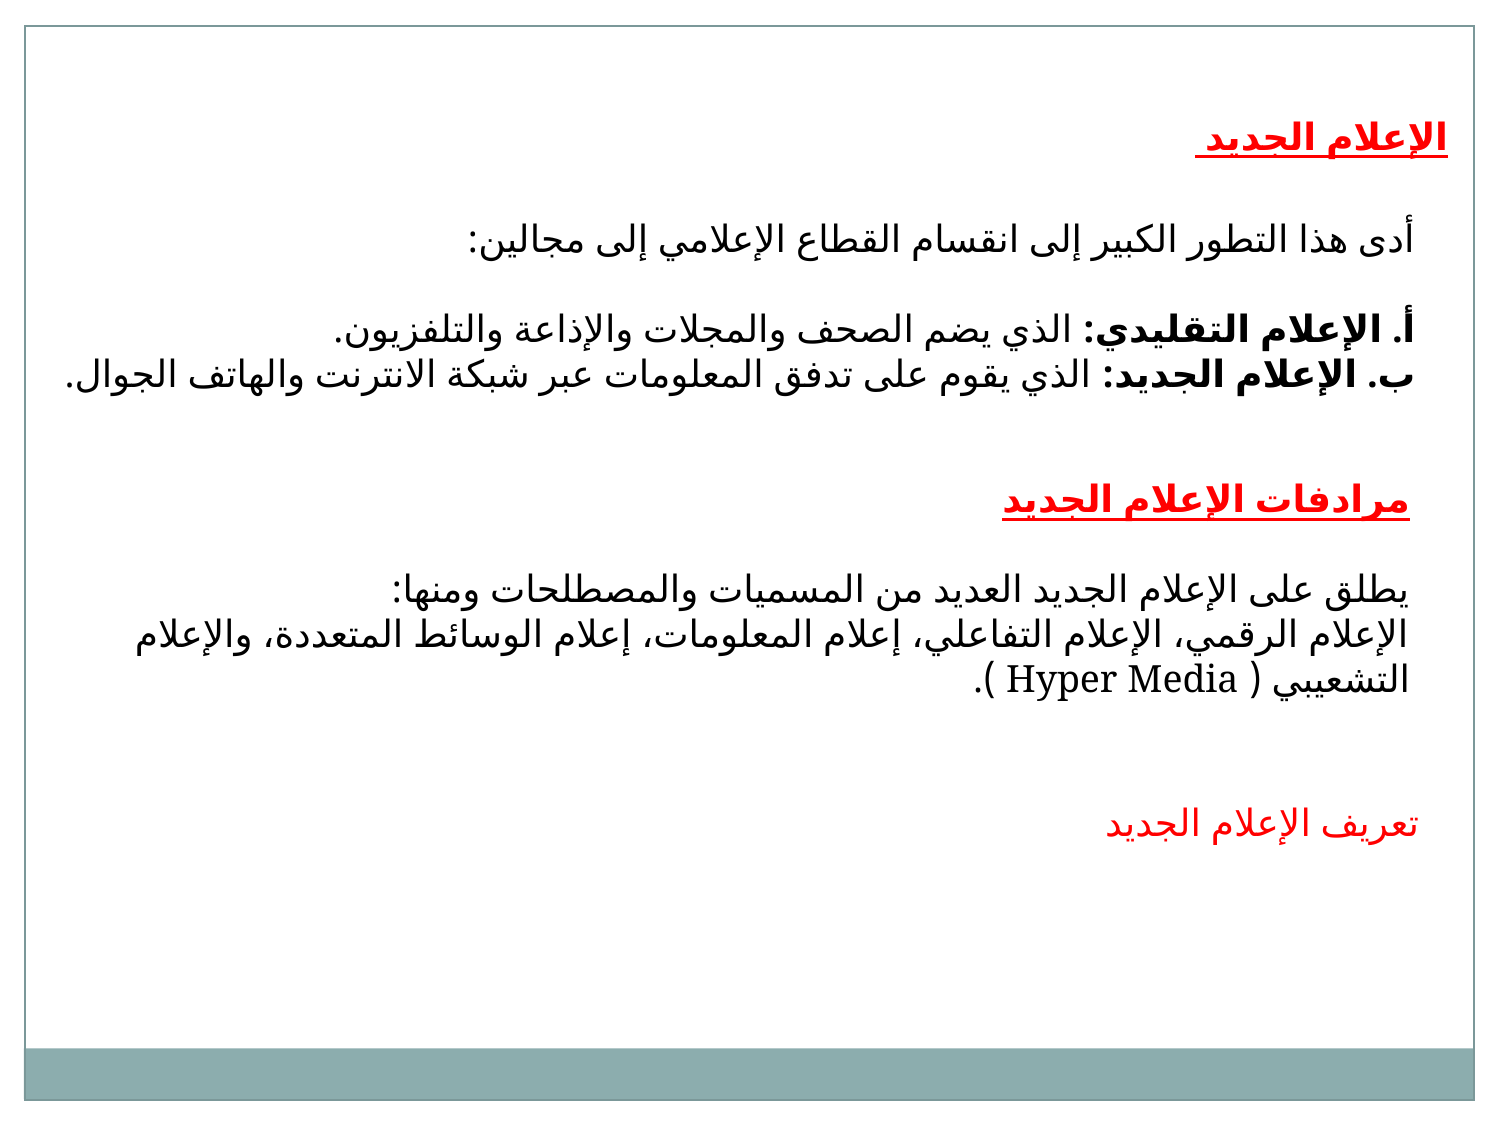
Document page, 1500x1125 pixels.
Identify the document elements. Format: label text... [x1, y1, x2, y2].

text_box الإعلام الجديد [1180, 105, 1464, 166]
text_box تعريف الإعلام الجديد [1080, 792, 1435, 852]
text_box مرادفات الإعلام الجديد يطلق على الإعلام الجديد العديد من المسميات والمصطلحات ومنها: الإعلام الرقمي، الإعلام التفاعلي، إعلام المعلومات، إعلام الوسائط المتعددة، والإعلام التشعيبي ( Hyper Media ). [53, 467, 1425, 708]
text_box أدى هذا التطور الكبير إلى انقسام القطاع الإعلامي إلى مجالين: أ. الإعلام التقليدي: الذي يضم الصحف والمجلات والإذاعة والتلفزيون. ب. الإعلام الجديد: الذي يقوم على تدفق المعلومات عبر شبكة الانترنت والهاتف الجوال. [0, 208, 1431, 403]
